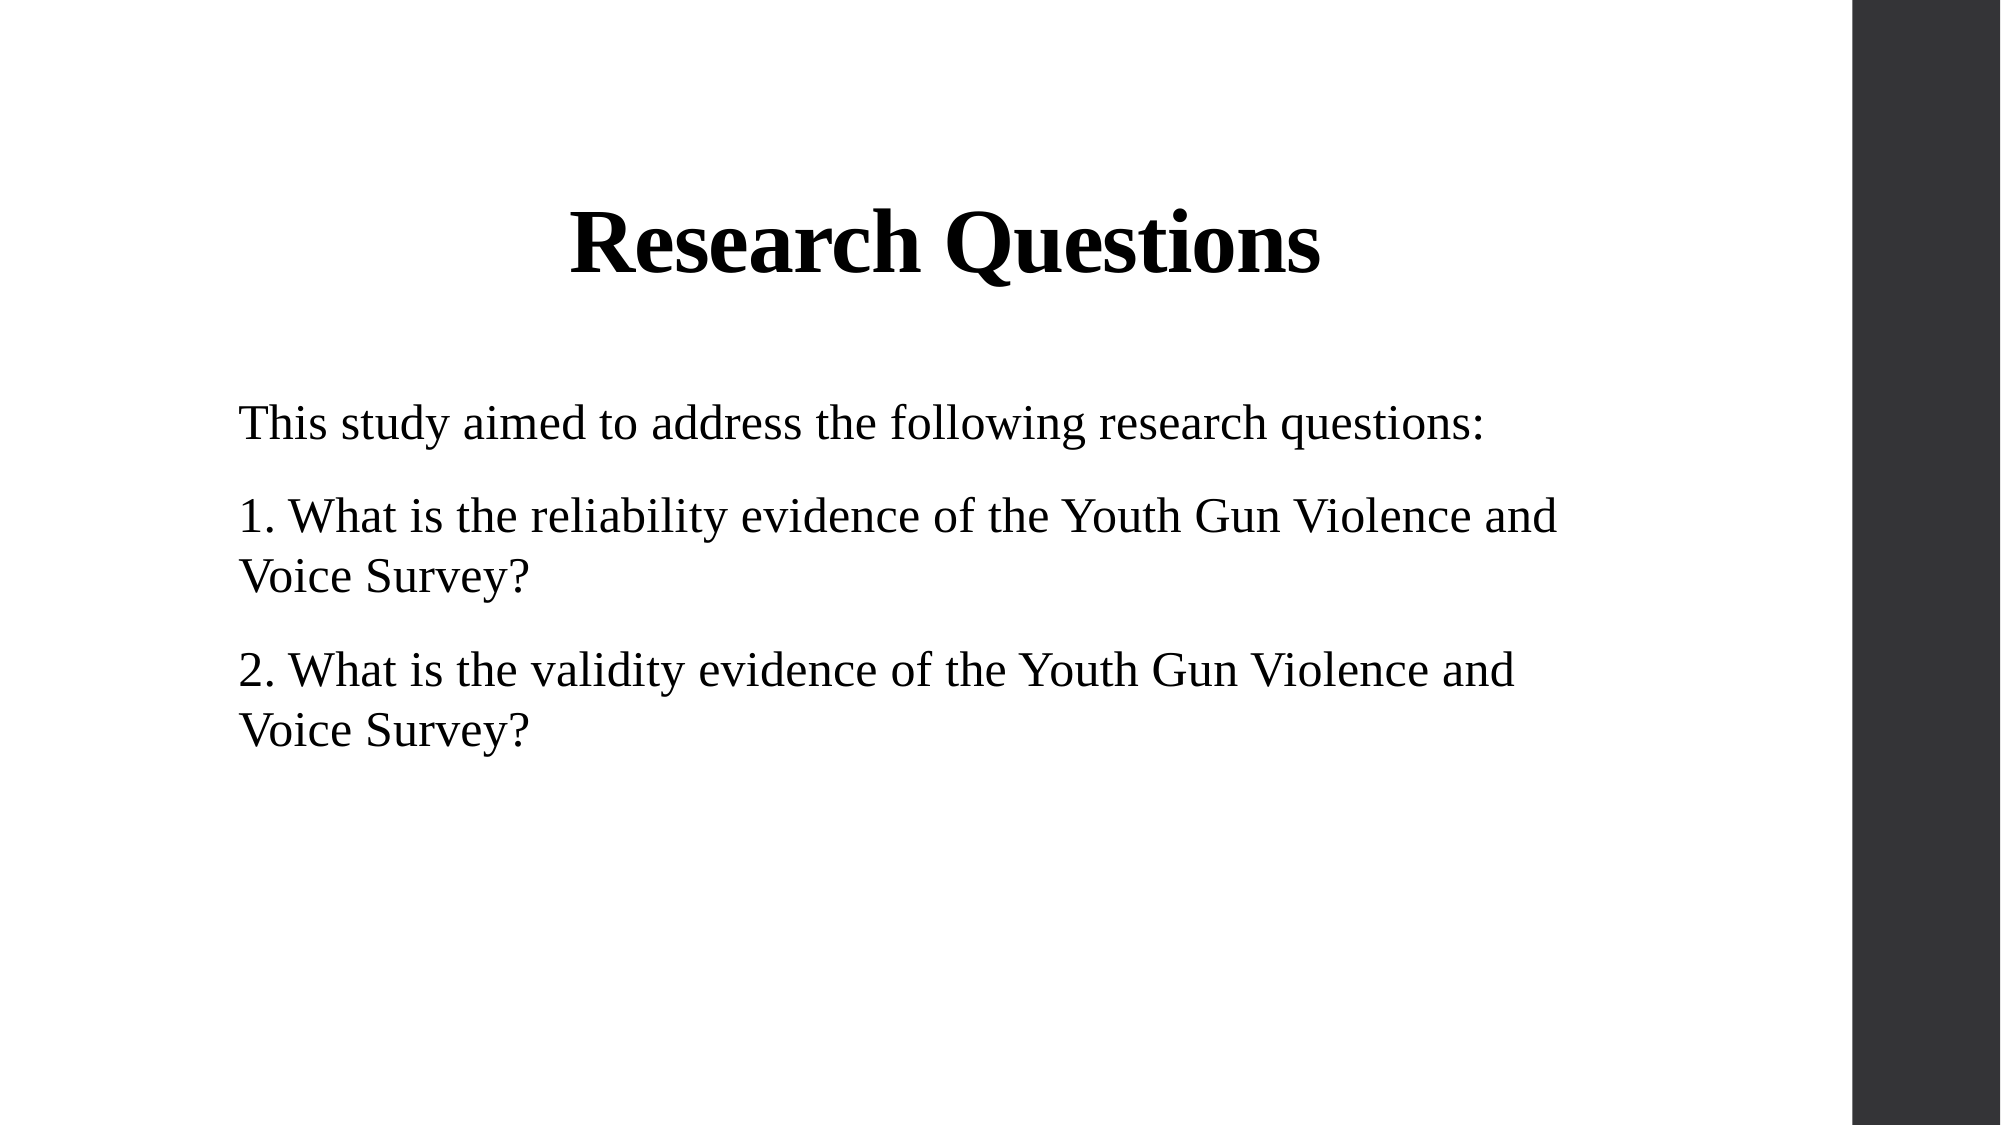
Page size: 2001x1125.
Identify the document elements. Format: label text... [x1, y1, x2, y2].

title Research Questions [150, 82, 1741, 300]
list This study aimed to address the following research questions: 1. What is the reliability evidence of the Youth Gun Violence and Voice Survey? 2. What is the validity evidence of the Youth Gun Violence and Voice Survey? [223, 382, 1634, 849]
